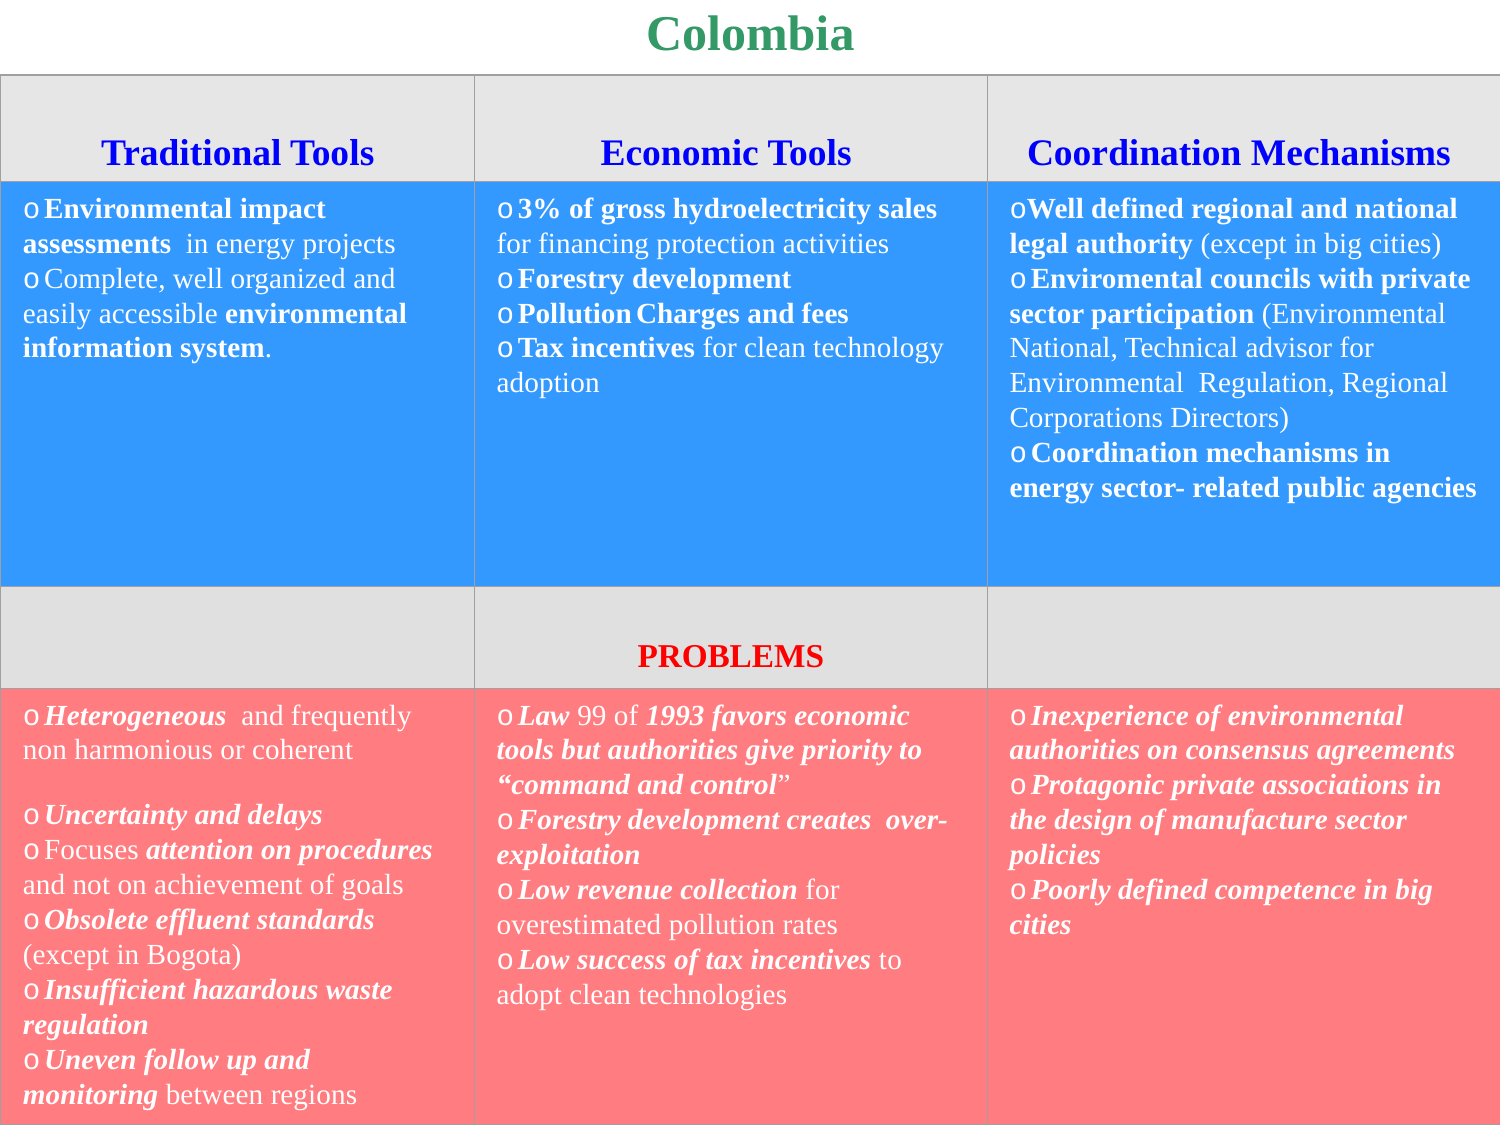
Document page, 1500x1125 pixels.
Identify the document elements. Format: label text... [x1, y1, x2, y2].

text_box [0, 74, 1500, 1125]
text_box Colombia [0, 0, 1500, 74]
